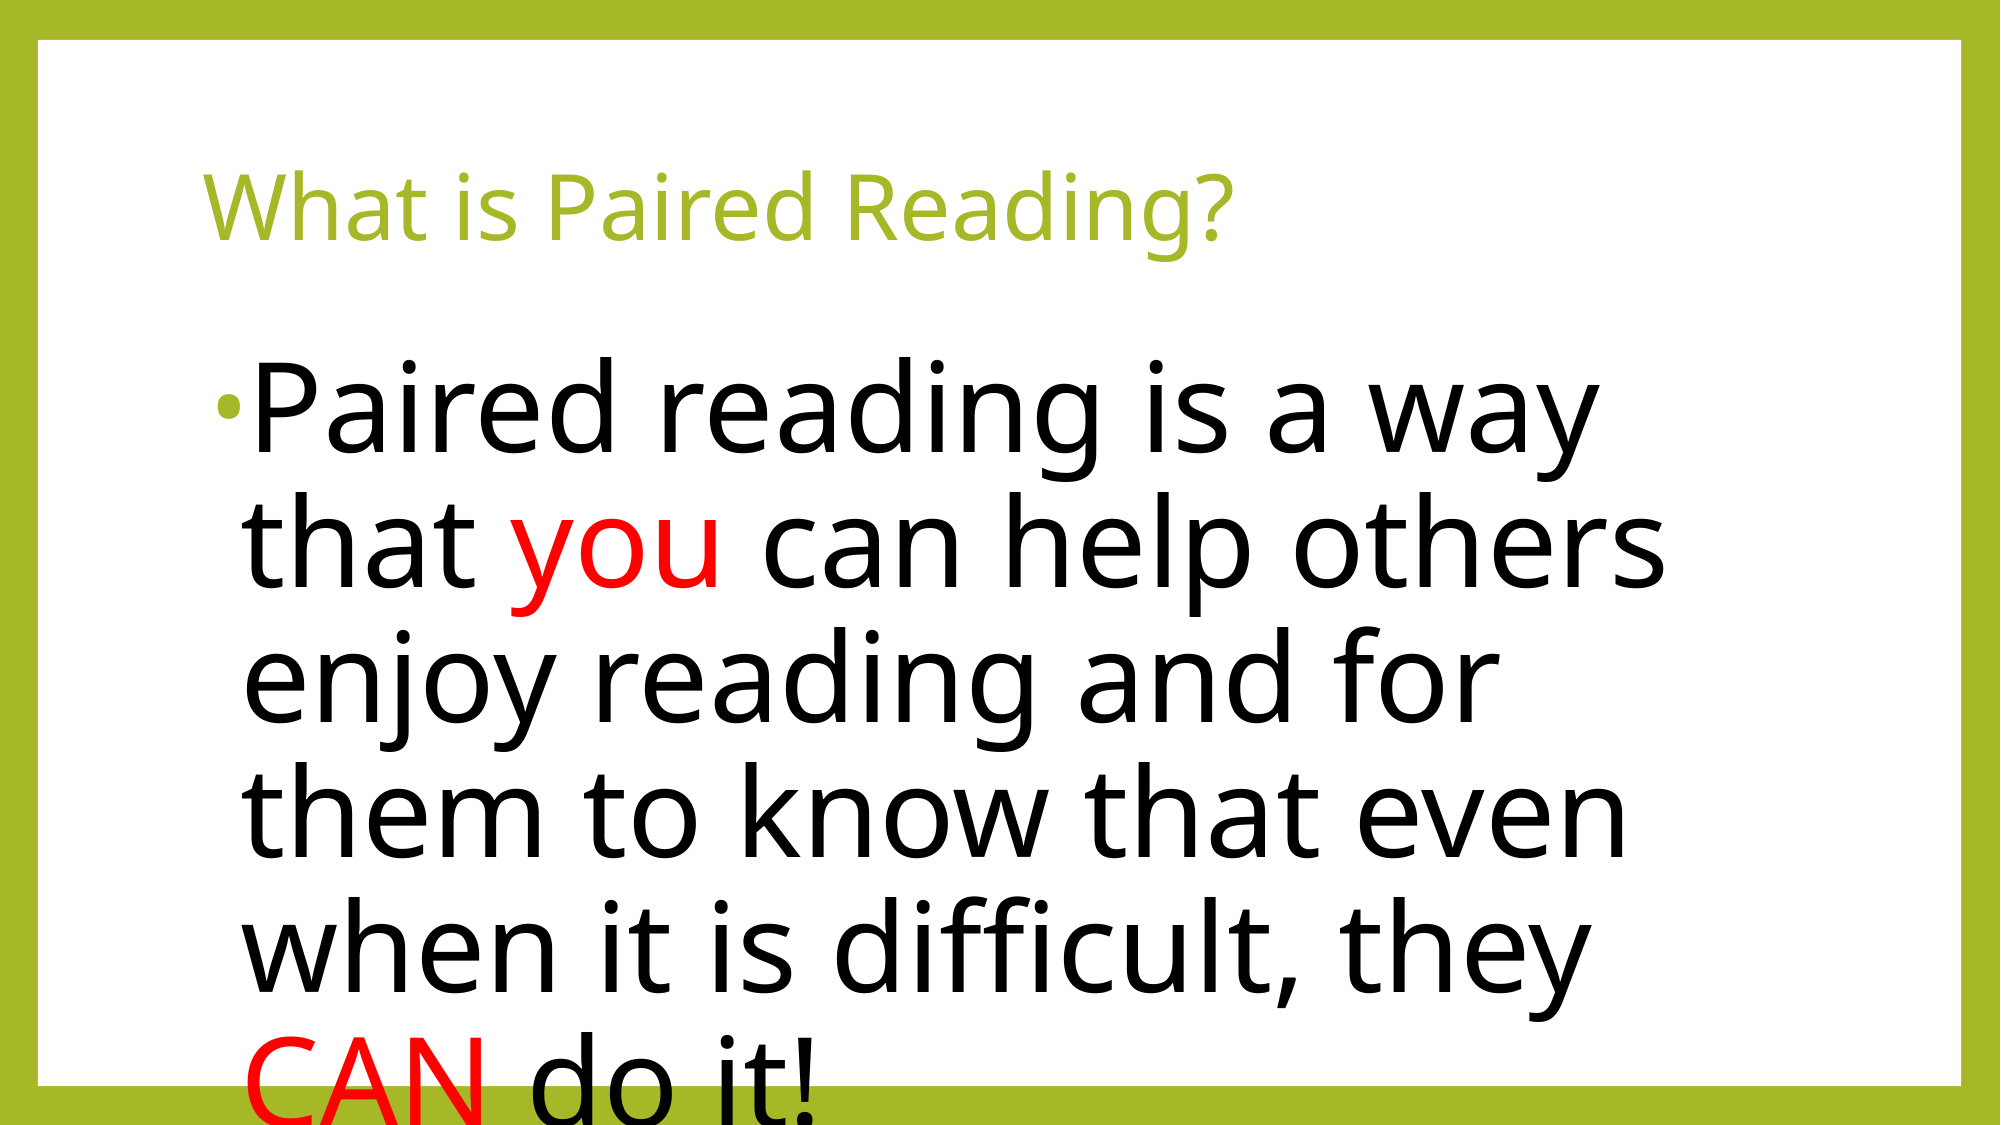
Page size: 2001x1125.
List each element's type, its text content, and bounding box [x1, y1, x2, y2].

list Paired reading is a way that you can help others enjoy reading and for them to know that even when it is difficult, they CAN do it! [187, 337, 1808, 1000]
title What is Paired Reading? [187, 99, 1808, 323]
